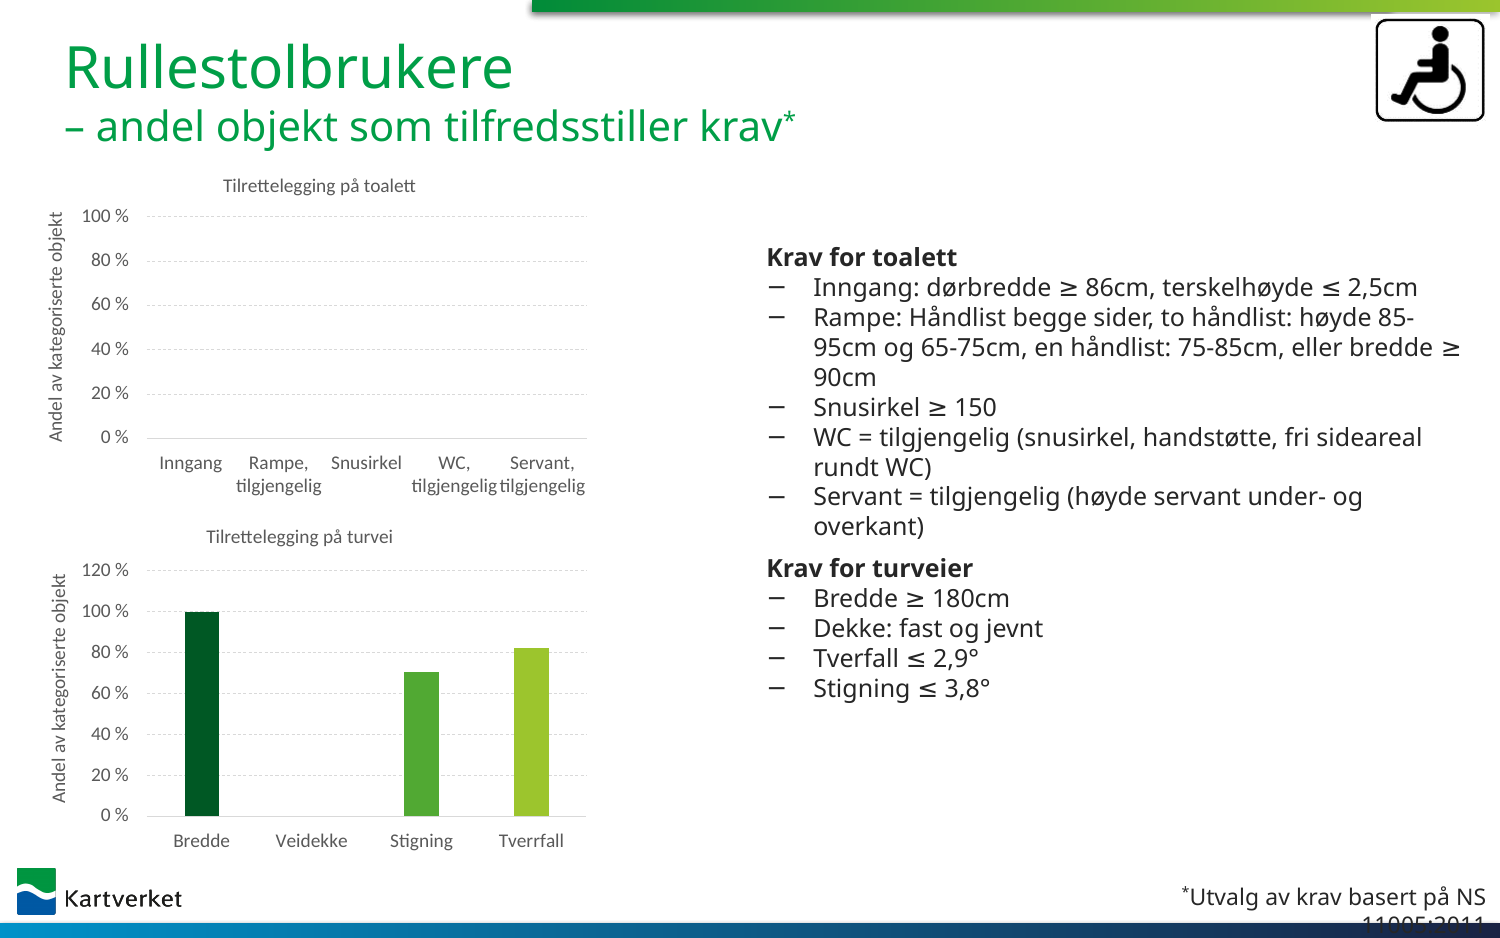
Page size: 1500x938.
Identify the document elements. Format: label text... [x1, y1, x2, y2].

picture [41, 166, 598, 505]
text_box *Utvalg av krav basert på NS 11005:2011 [1068, 873, 1500, 938]
picture [41, 520, 598, 859]
picture [1371, 13, 1491, 127]
text_box Krav for turveier Bredde ≥ 180cm Dekke: fast og jevnt Tverfall ≤ 2,9° Stigning ≤ 3,8° [751, 545, 1483, 710]
text_box Rullestolbrukere – andel objekt som tilfredsstiller krav* [49, 14, 1431, 158]
text_box Krav for toalett Inngang: dørbredde ≥ 86cm, terskelhøyde ≤ 2,5cm Rampe: Håndlist begge sider, to håndlist: høyde 85-95cm og 65-75cm, en håndlist: 75-85cm, eller bredde ≥ 90cm Snusirkel ≥ 150 WC = tilgjengelig (snusirkel, handstøtte, fri sideareal rundt WC) Servant = tilgjengelig (høyde servant under- og overkant) [751, 234, 1483, 545]
